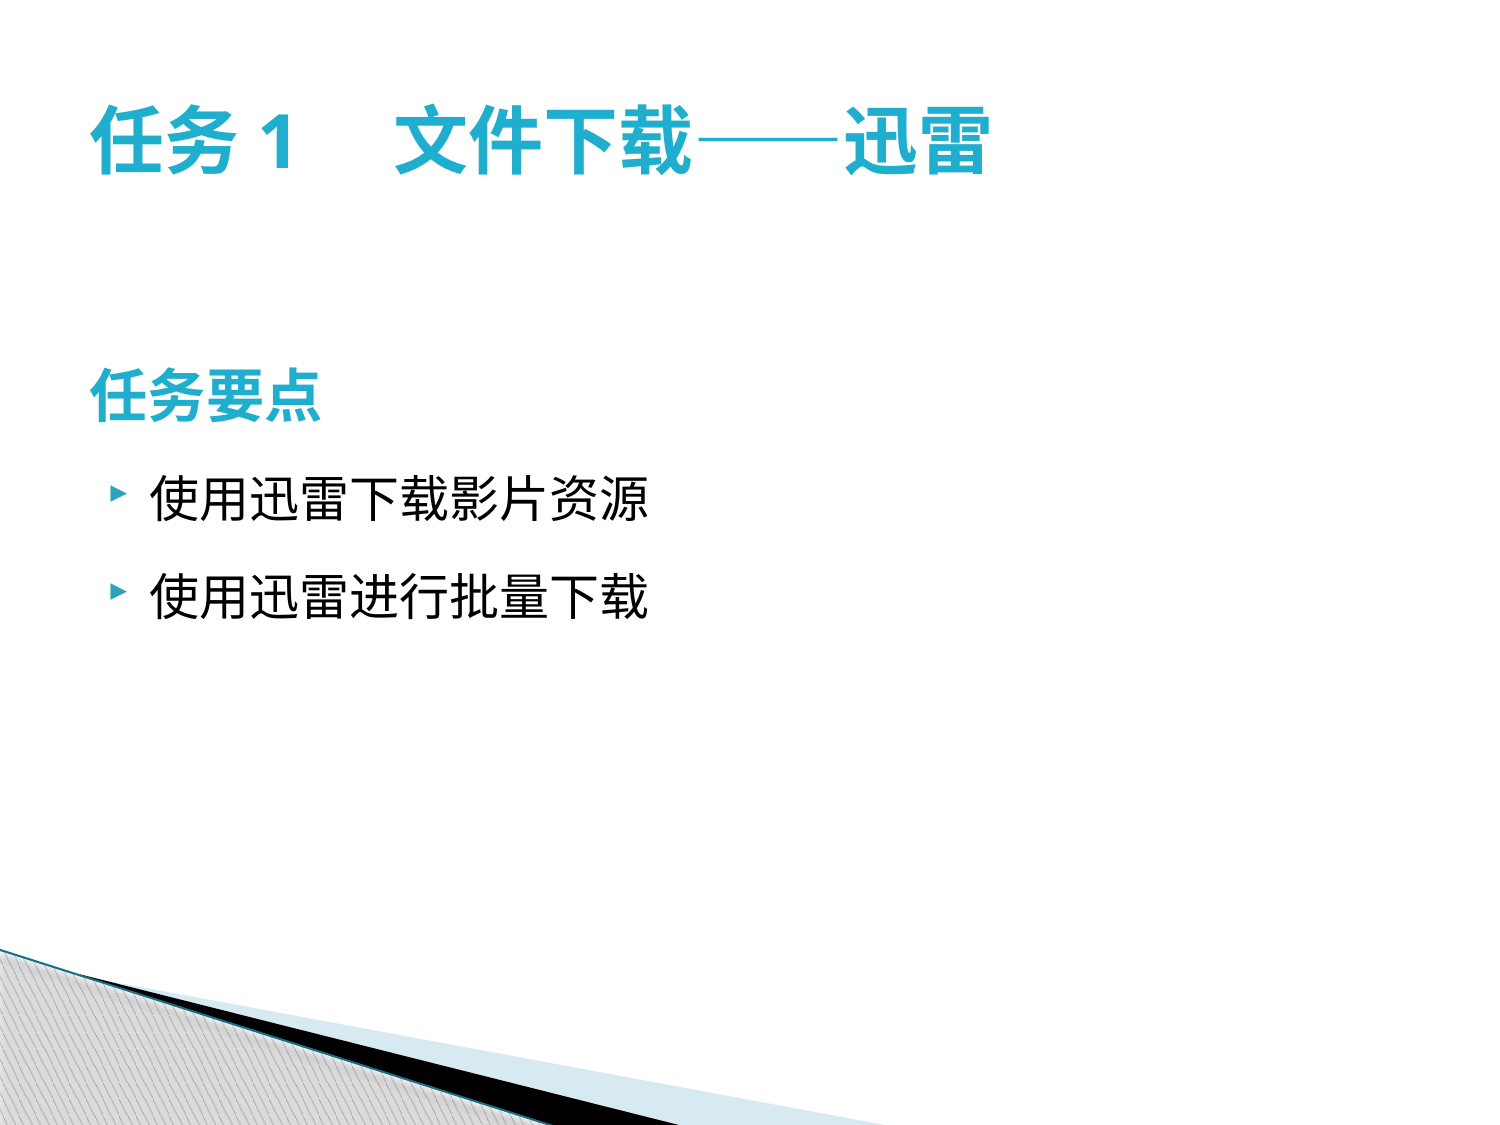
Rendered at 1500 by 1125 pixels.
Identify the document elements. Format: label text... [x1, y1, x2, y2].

title 任务1 文件下载——迅雷 [75, 45, 1425, 233]
list 任务要点 使用迅雷下载影片资源 使用迅雷进行批量下载 [75, 309, 1425, 953]
